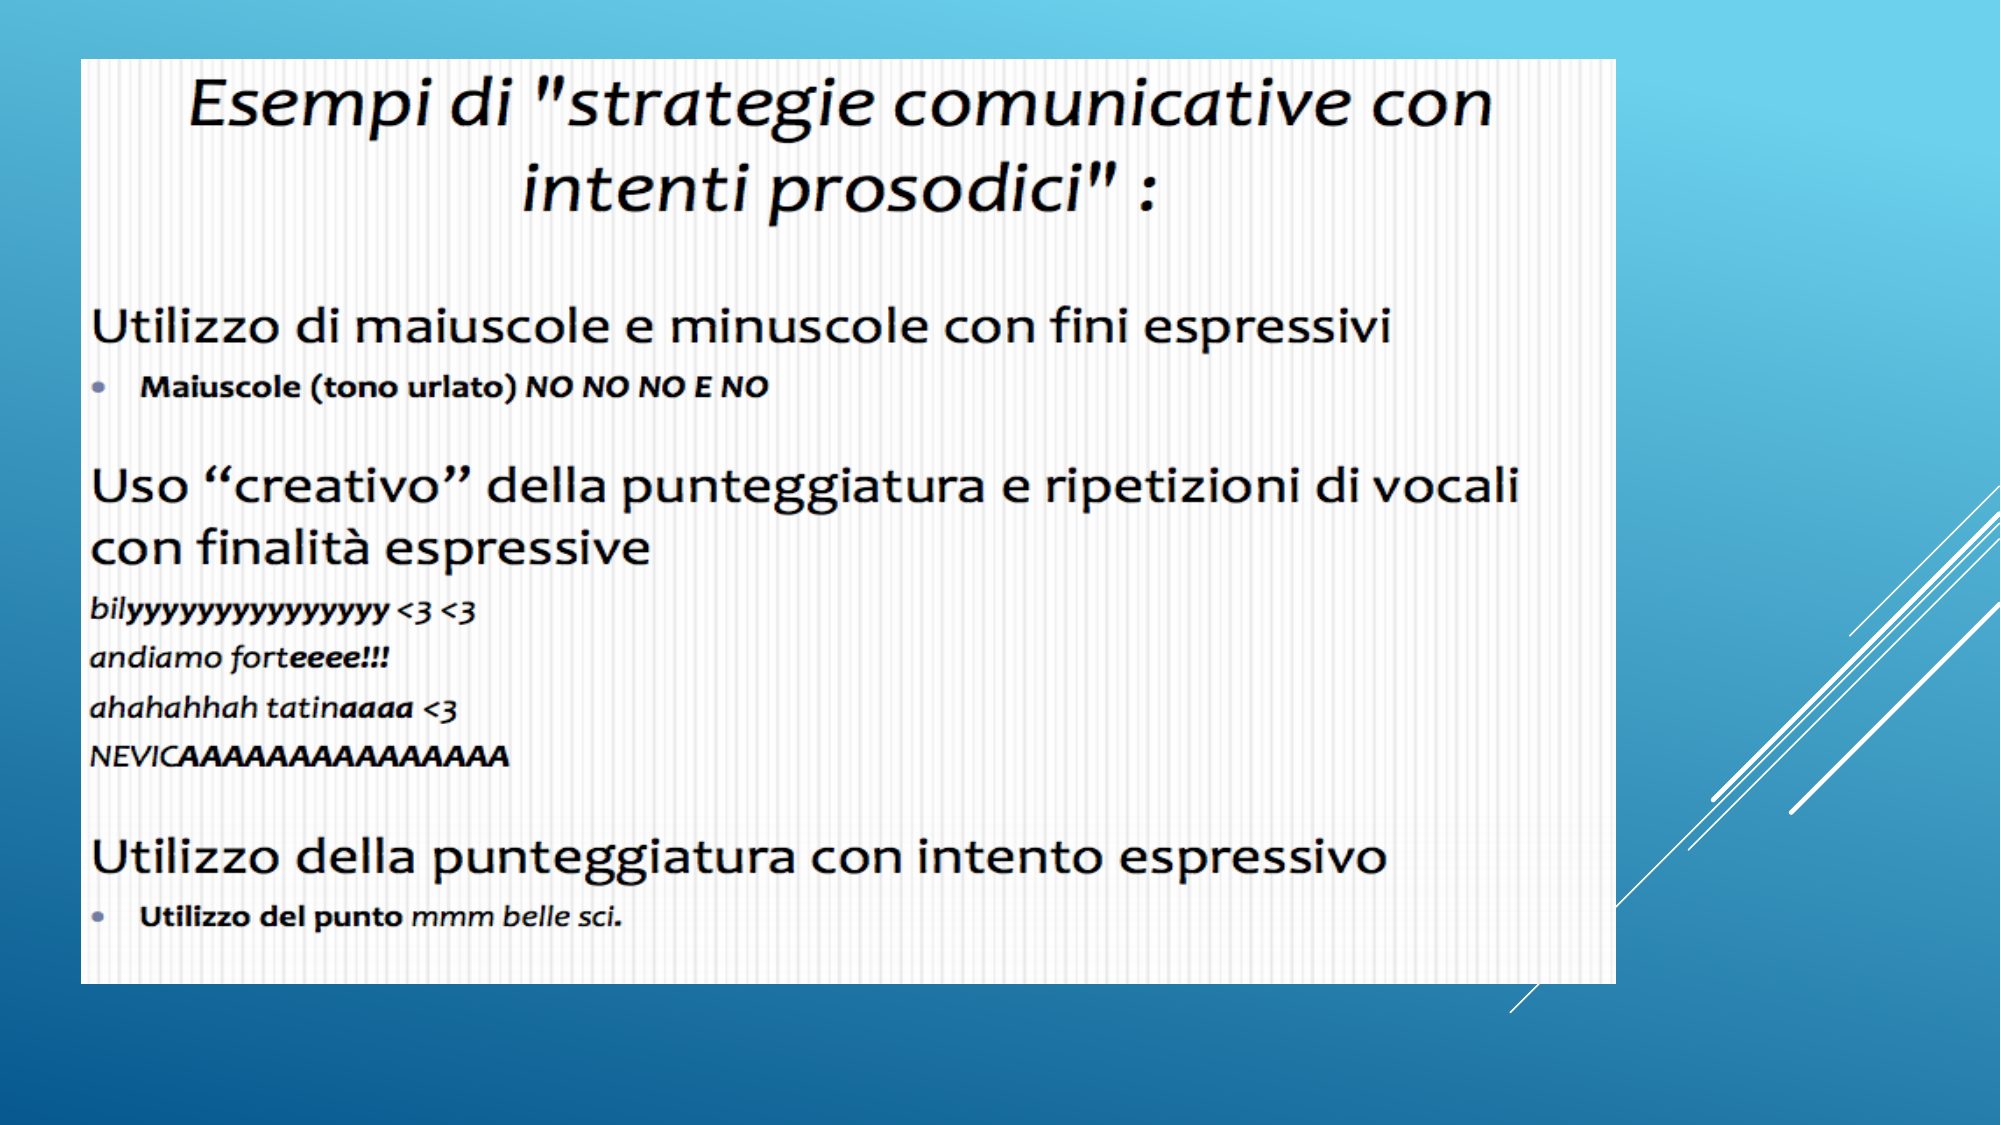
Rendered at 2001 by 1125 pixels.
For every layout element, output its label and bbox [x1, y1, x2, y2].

list [81, 59, 1616, 984]
